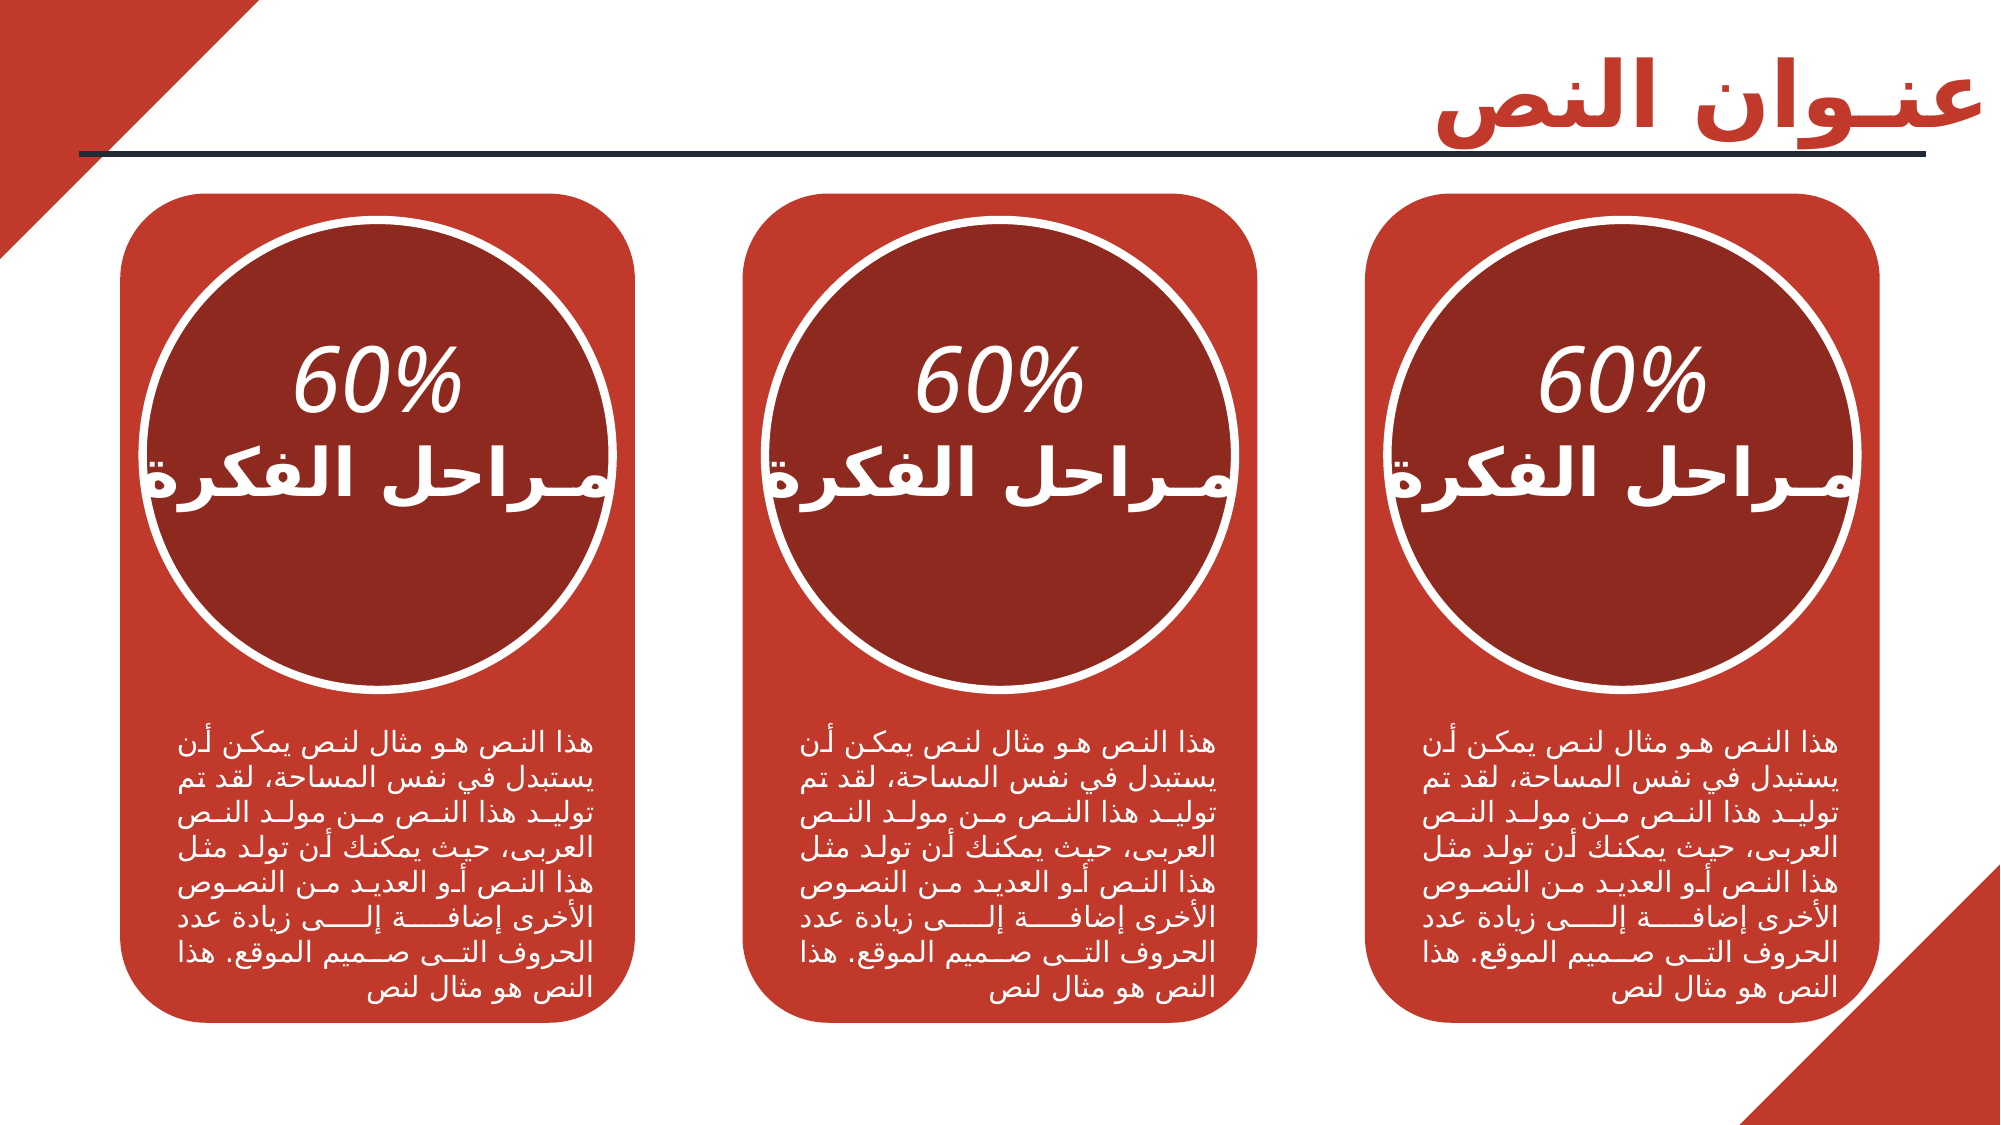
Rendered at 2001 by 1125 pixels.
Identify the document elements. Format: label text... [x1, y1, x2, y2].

text_box [1737, 862, 2000, 1125]
text_box [0, 0, 261, 261]
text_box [120, 193, 635, 1023]
text_box عنـوان النص [1416, 28, 2000, 154]
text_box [1364, 193, 1880, 1023]
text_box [742, 193, 1258, 1023]
